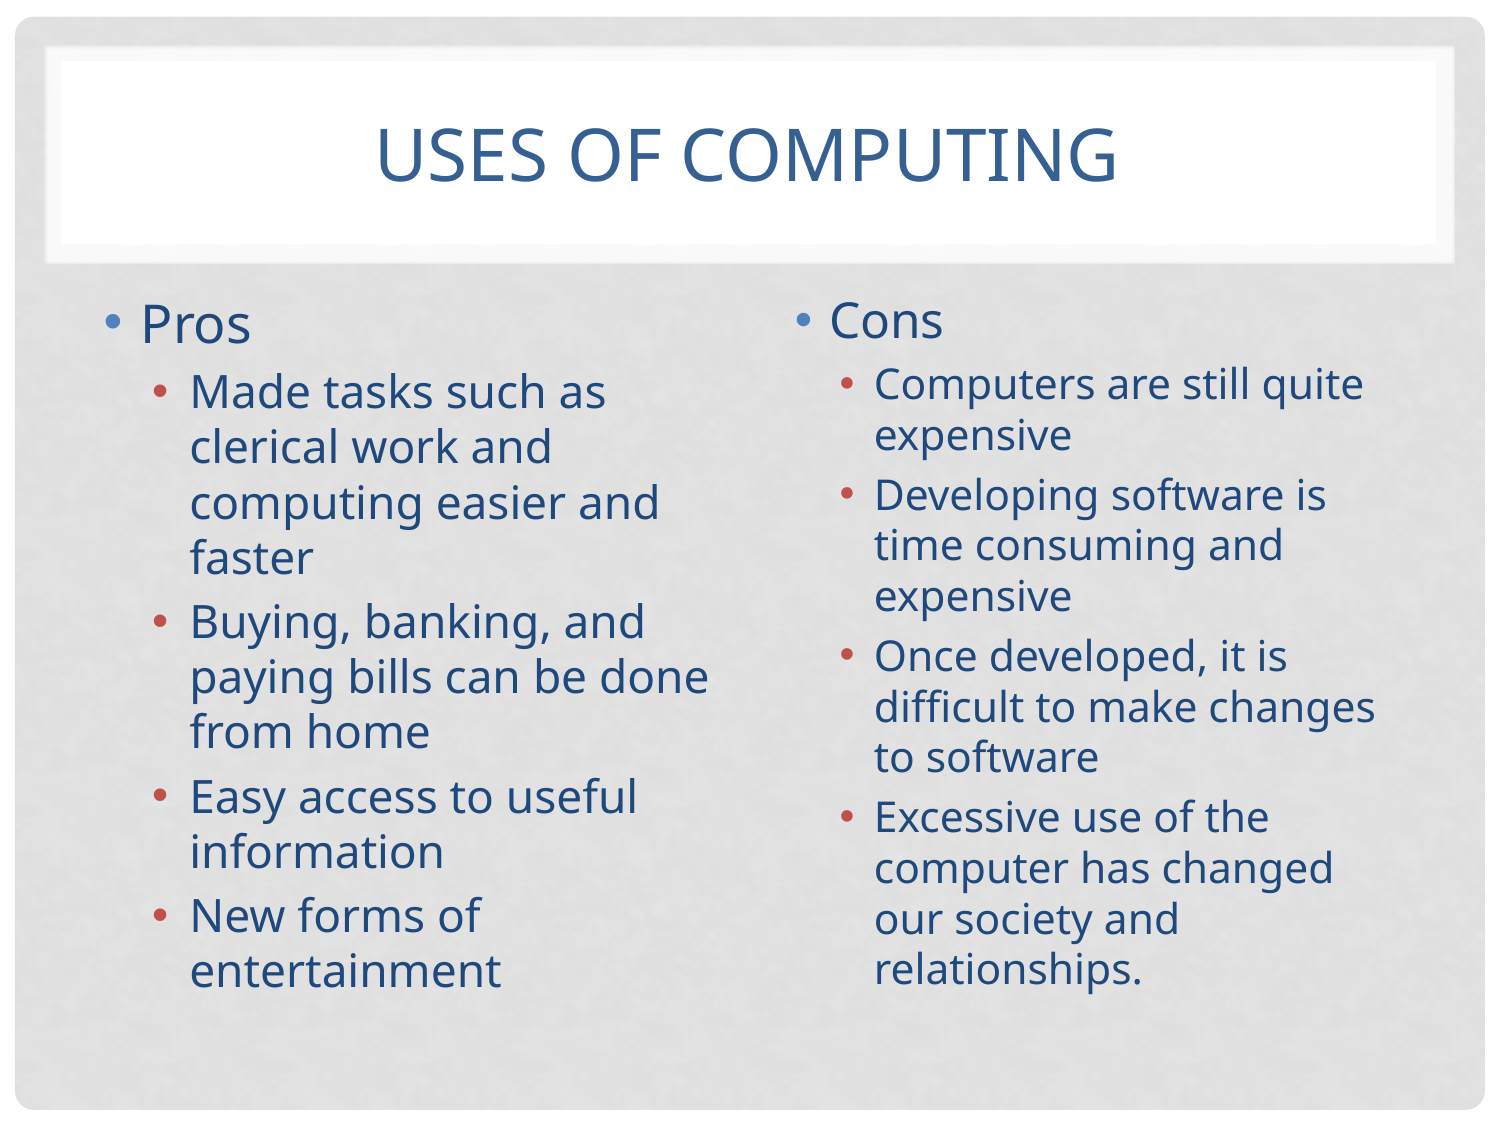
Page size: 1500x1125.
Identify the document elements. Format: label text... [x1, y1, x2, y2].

title Uses of Computing [69, 66, 1425, 238]
list Cons Computers are still quite expensive Developing software is time consuming and expensive Once developed, it is difficult to make changes to software Excessive use of the computer has changed our society and relationships. [762, 281, 1425, 1005]
list Pros Made tasks such as clerical work and computing easier and faster Buying, banking, and paying bills can be done from home Easy access to useful information New forms of entertainment [69, 281, 733, 1005]
